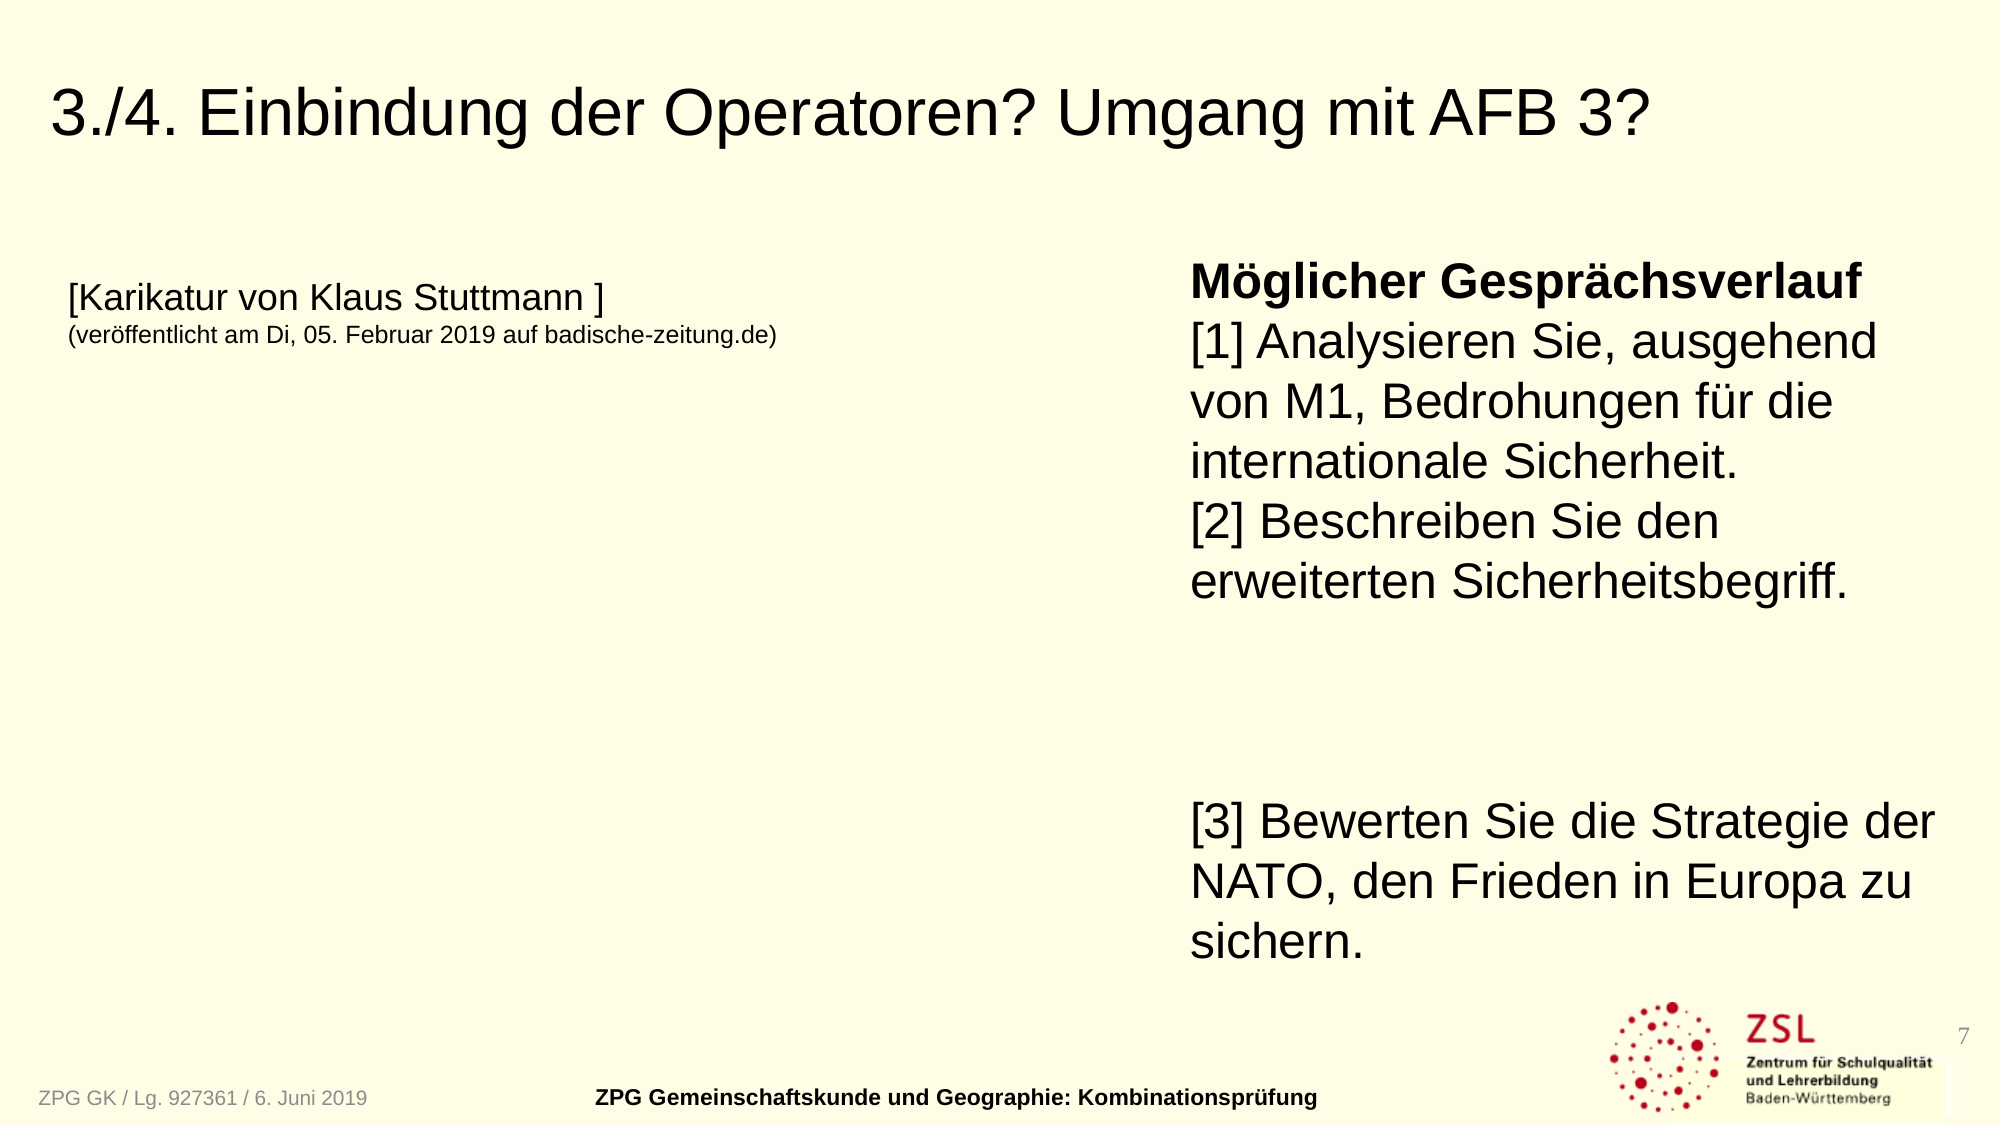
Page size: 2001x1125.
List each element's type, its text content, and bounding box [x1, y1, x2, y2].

picture [1947, 1065, 1953, 1115]
text_box ZPG GK / Lg. 927361 / 6. Juni 2019 [23, 1066, 843, 1125]
text_box Möglicher Gesprächsverlauf [1] Analysieren Sie, ausgehend von M1, Bedrohungen für die internationale Sicherheit. [2] Beschreiben Sie den erweiterten Sicherheitsbegriff. [3] Bewerten Sie die Strategie der NATO, den Frieden in Europa zu sichern. [1175, 241, 1967, 926]
text_box <Foliennummer> [1899, 1004, 1985, 1065]
picture [1609, 1002, 1935, 1114]
text_box [Karikatur von Klaus Stuttmann ] (veröffentlicht am Di, 05. Februar 2019 auf badische-zeitung.de) [53, 265, 904, 449]
text_box 3./4. Einbindung der Operatoren? Umgang mit AFB 3? [35, 61, 1925, 141]
